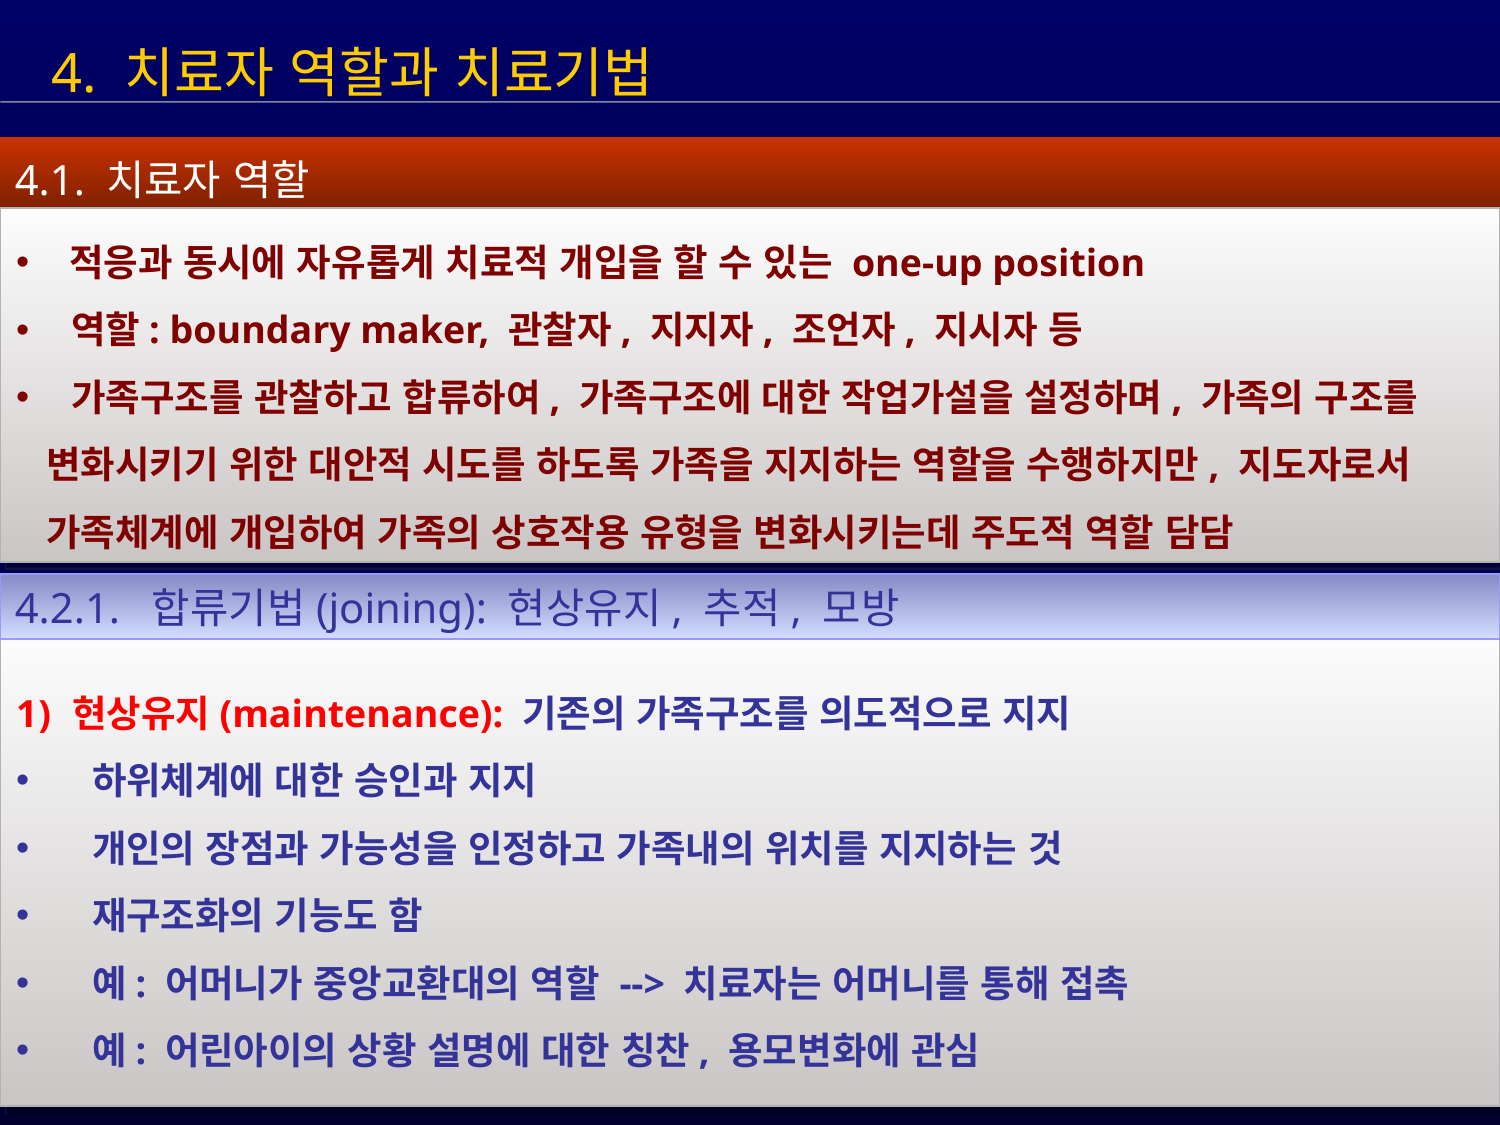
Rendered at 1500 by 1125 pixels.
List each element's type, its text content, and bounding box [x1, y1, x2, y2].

text_box 현상유지(maintenance): 기존의 가족구조를 의도적으로 지지 하위체계에 대한 승인과 지지 개인의 장점과 가능성을 인정하고 가족내의 위치를 지지하는 것 재구조화의 기능도 함 예: 어머니가 중앙교환대의 역할 --> 치료자는 어머니를 통해 접촉 예: 어린아이의 상황 설명에 대한 칭찬, 용모변화에 관심 [0, 640, 1500, 1106]
text_box 4.2.1. 합류기법(joining): 현상유지, 추적, 모방 [0, 574, 1500, 640]
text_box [0, 30, 1500, 563]
